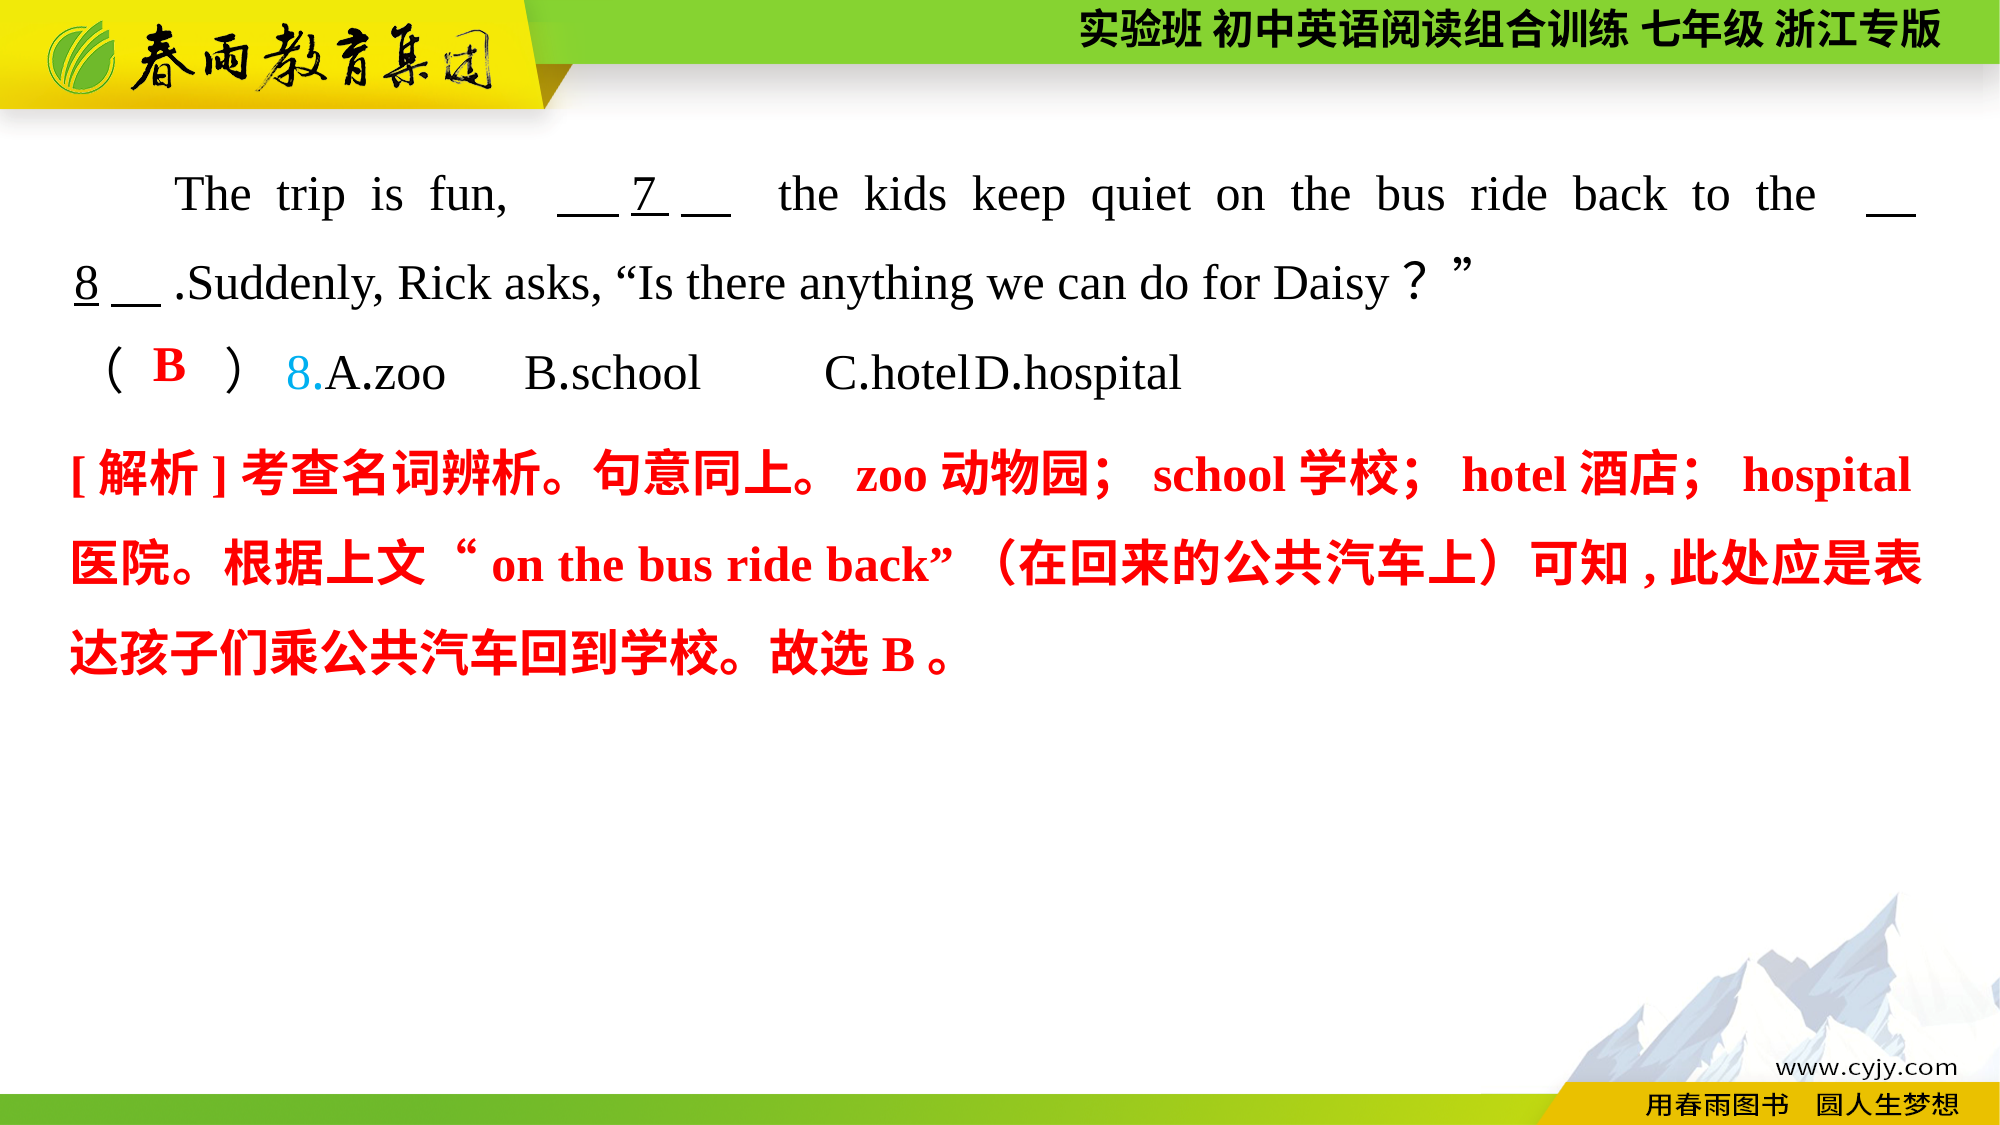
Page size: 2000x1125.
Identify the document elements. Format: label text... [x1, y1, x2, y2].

picture [0, 0, 2000, 1125]
text_box B [138, 323, 202, 399]
text_box [解析]考查名词辨析。句意同上。zoo动物园；school学校；hotel酒店；hospital医院。根据上文“on the bus ride back”（在回来的公共汽车上）可知,此处应是表达孩子们乘公共汽车回到学校。故选B。 [54, 404, 1939, 690]
list The trip is fun, 7 the kids keep quiet on the bus ride back to the 8 .Suddenly, Rick asks, “Is there anything we can do for Daisy？” （ ）8.A.zoo B.school C.hotel D.hospital [59, 122, 1944, 399]
